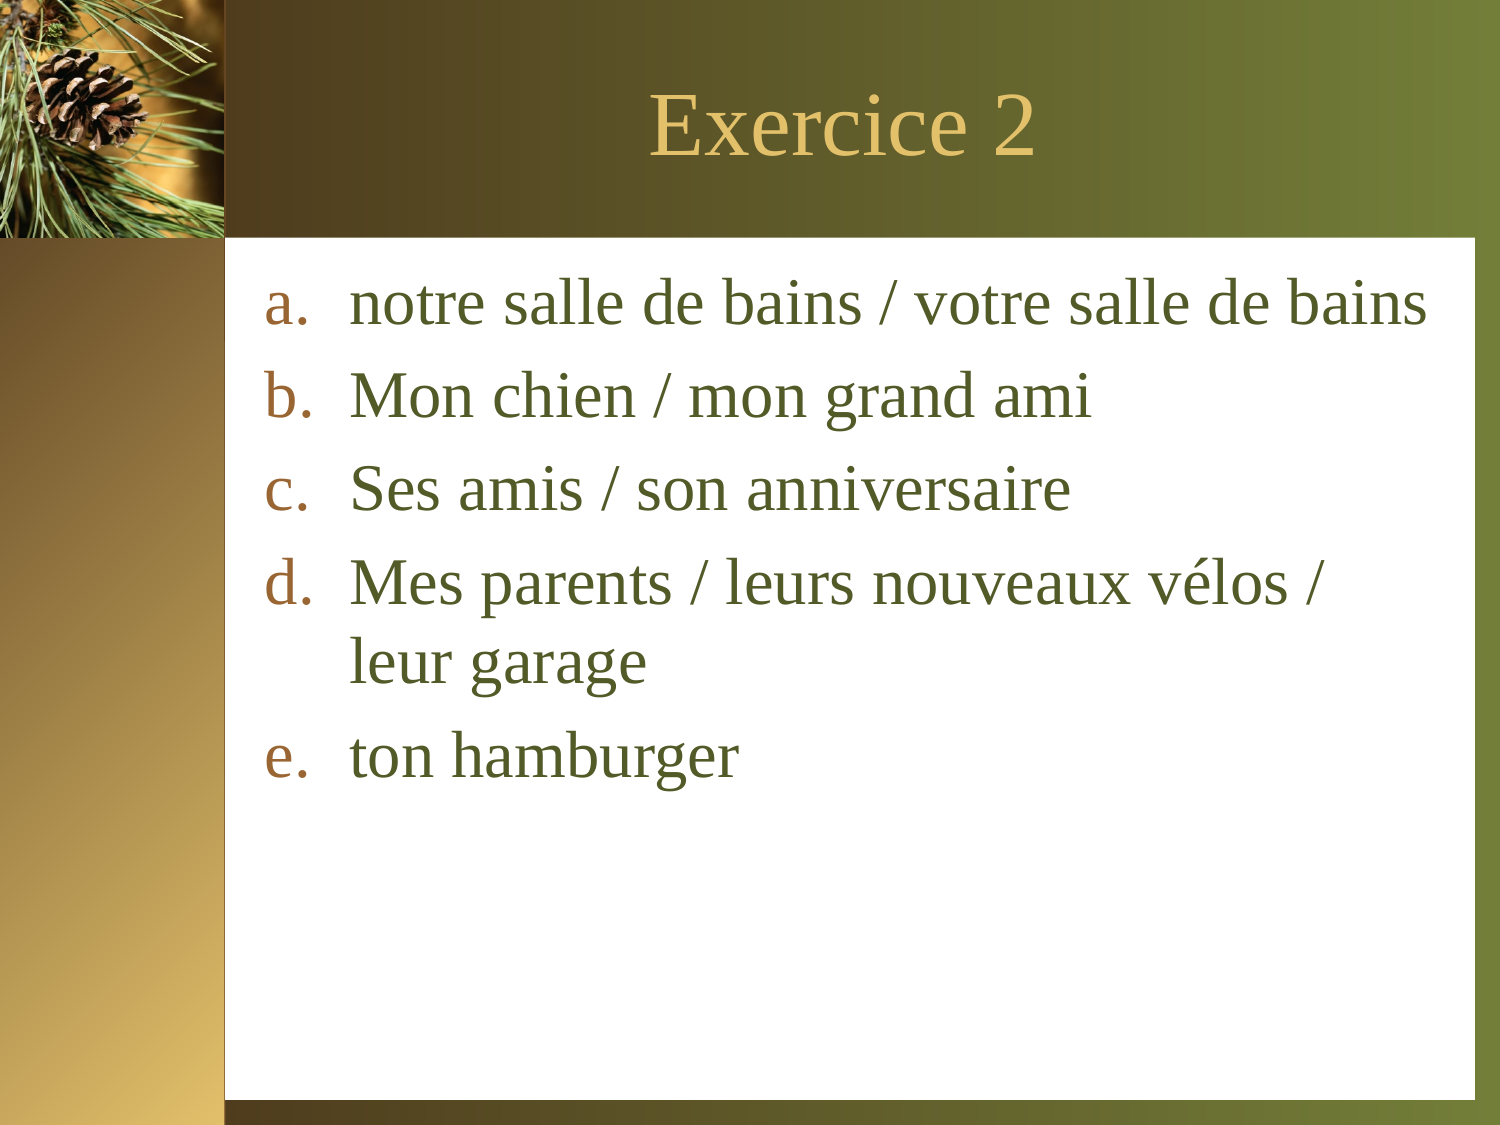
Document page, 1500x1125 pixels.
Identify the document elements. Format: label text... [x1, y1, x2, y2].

picture [0, 0, 224, 238]
title Exercice 2 [249, 24, 1438, 213]
list notre salle de bains / votre salle de bains Mon chien / mon grand ami Ses amis / son anniversaire Mes parents / leurs nouveaux vélos / leur garage ton hamburger [249, 249, 1476, 1088]
